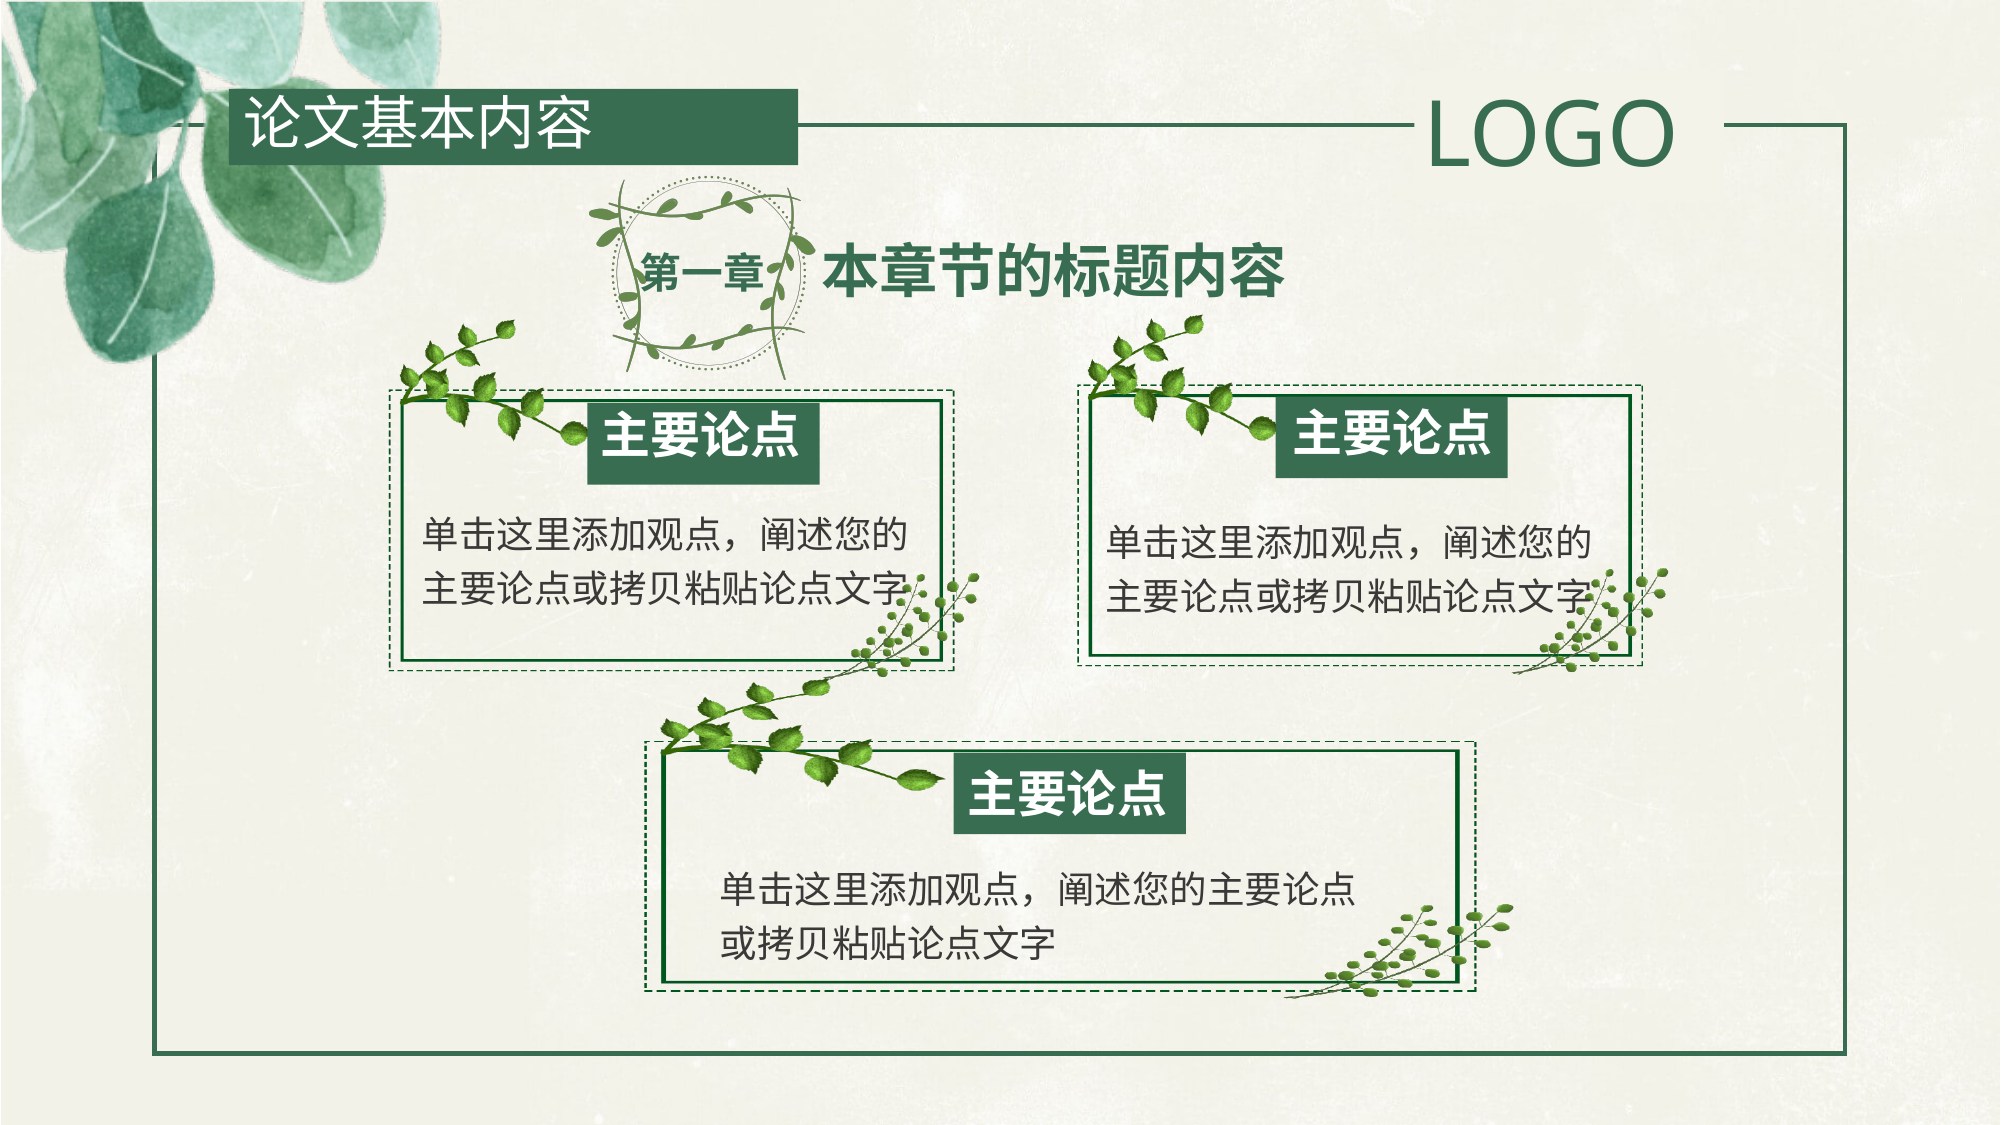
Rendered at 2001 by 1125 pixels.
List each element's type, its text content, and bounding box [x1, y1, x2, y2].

picture [1, 0, 2000, 1125]
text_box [286, 256, 1070, 774]
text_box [493, 769, 1647, 1083]
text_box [974, 251, 1759, 769]
text_box 本章节的标题内容 [919, 223, 1320, 256]
title 论文基本内容 [228, 88, 795, 164]
